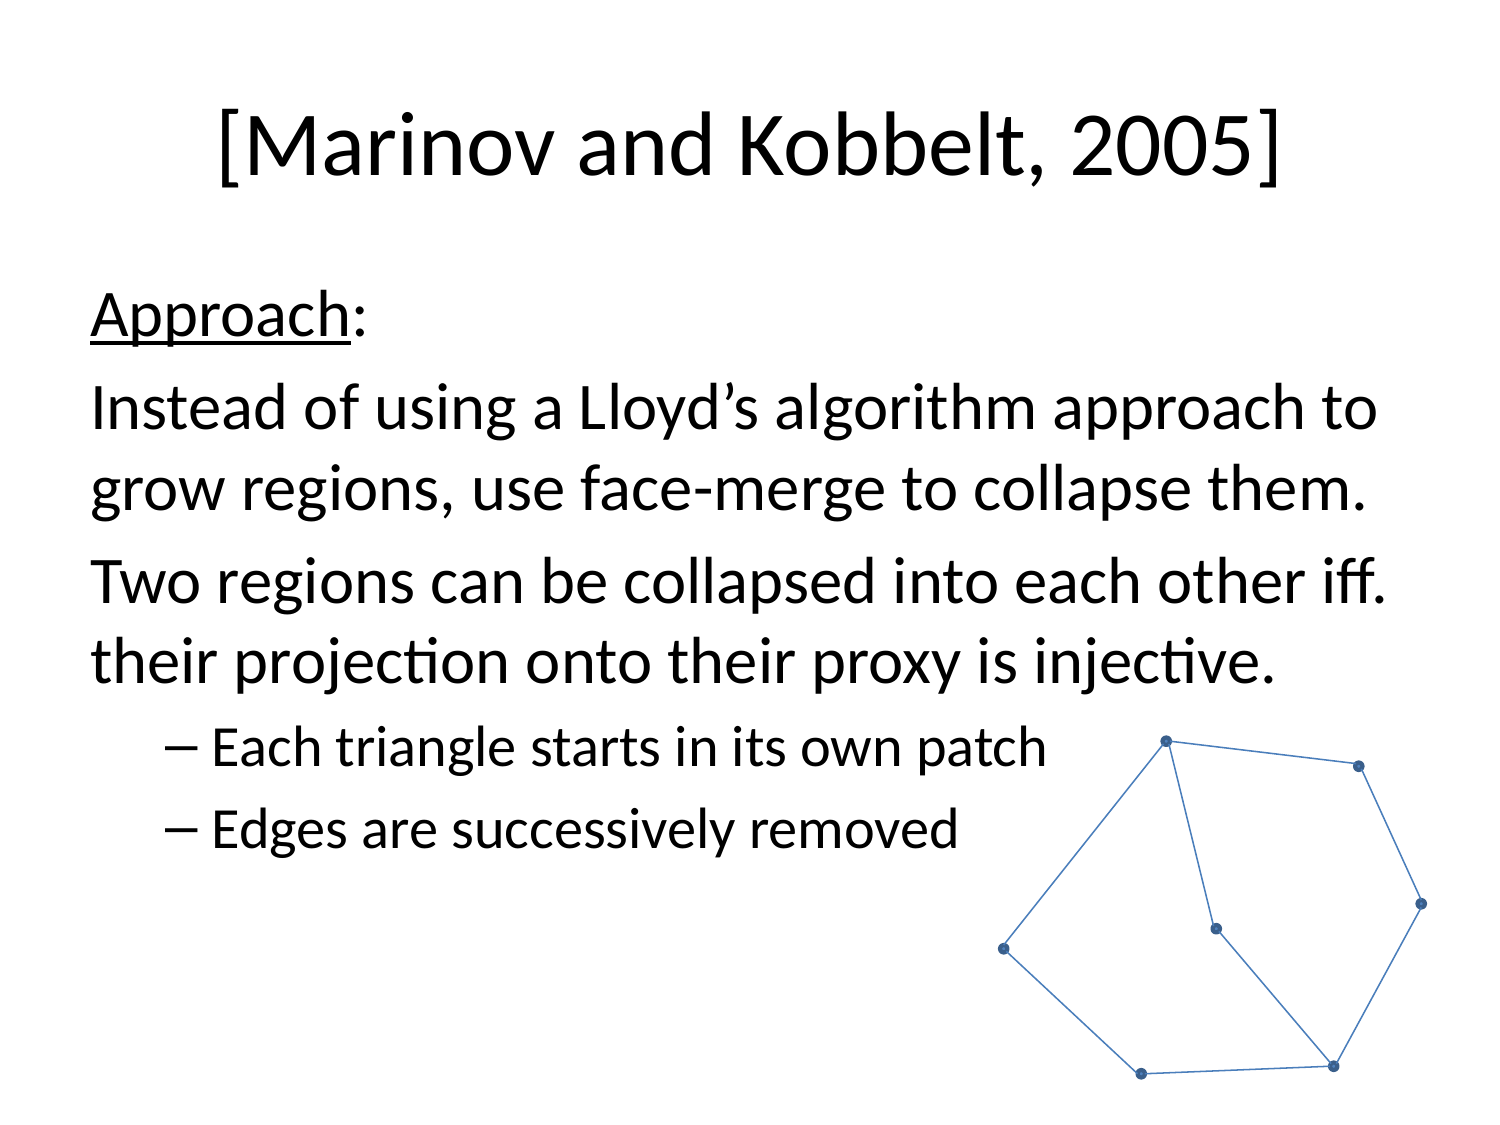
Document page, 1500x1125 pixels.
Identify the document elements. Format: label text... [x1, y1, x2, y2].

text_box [1361, 768, 1422, 901]
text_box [1006, 954, 1138, 1074]
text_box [1218, 931, 1332, 1064]
text_box [1360, 760, 1365, 768]
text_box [1144, 1065, 1331, 1074]
text_box [1160, 735, 1172, 742]
list Approach: Instead of using a Lloyd’s algorithm approach to grow regions, use face-merge to collapse them. Two regions can be collapsed into each other iff. their projection onto their proxy is injective. Each triangle starts in its own patch Edges are successively removed [75, 262, 1425, 1005]
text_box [1003, 743, 1164, 946]
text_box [1336, 907, 1422, 1064]
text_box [1169, 771, 1214, 927]
title [Marinov and Kobbelt, 2005] [75, 45, 1425, 233]
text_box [1169, 740, 1357, 764]
